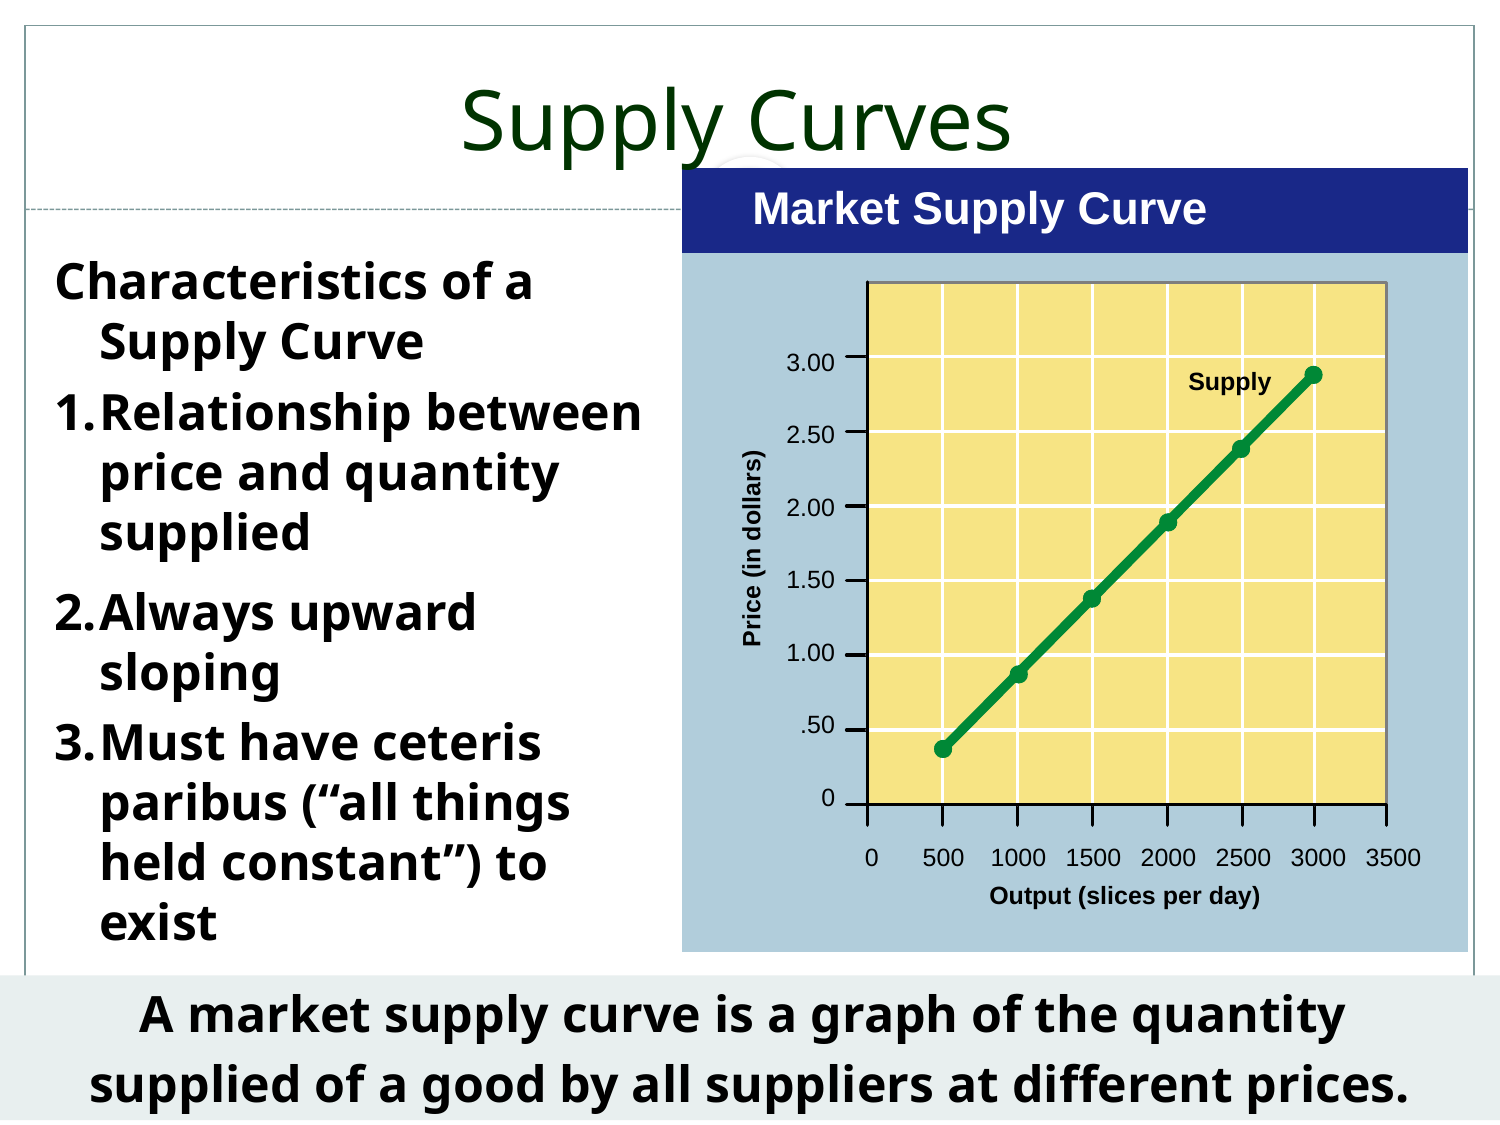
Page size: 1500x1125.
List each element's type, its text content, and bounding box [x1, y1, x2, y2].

text_box A market supply curve is a graph of the quantity supplied of a good by all suppliers at different prices. [0, 975, 1500, 1121]
title Supply Curves [50, 0, 1425, 175]
list Characteristics of a Supply Curve 1. Relationship between price and quantity supplied 2. Always upward sloping 3. Must have ceteris paribus (“all things held constant”) to exist [39, 242, 642, 890]
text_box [899, 331, 1357, 793]
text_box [649, 134, 1500, 987]
